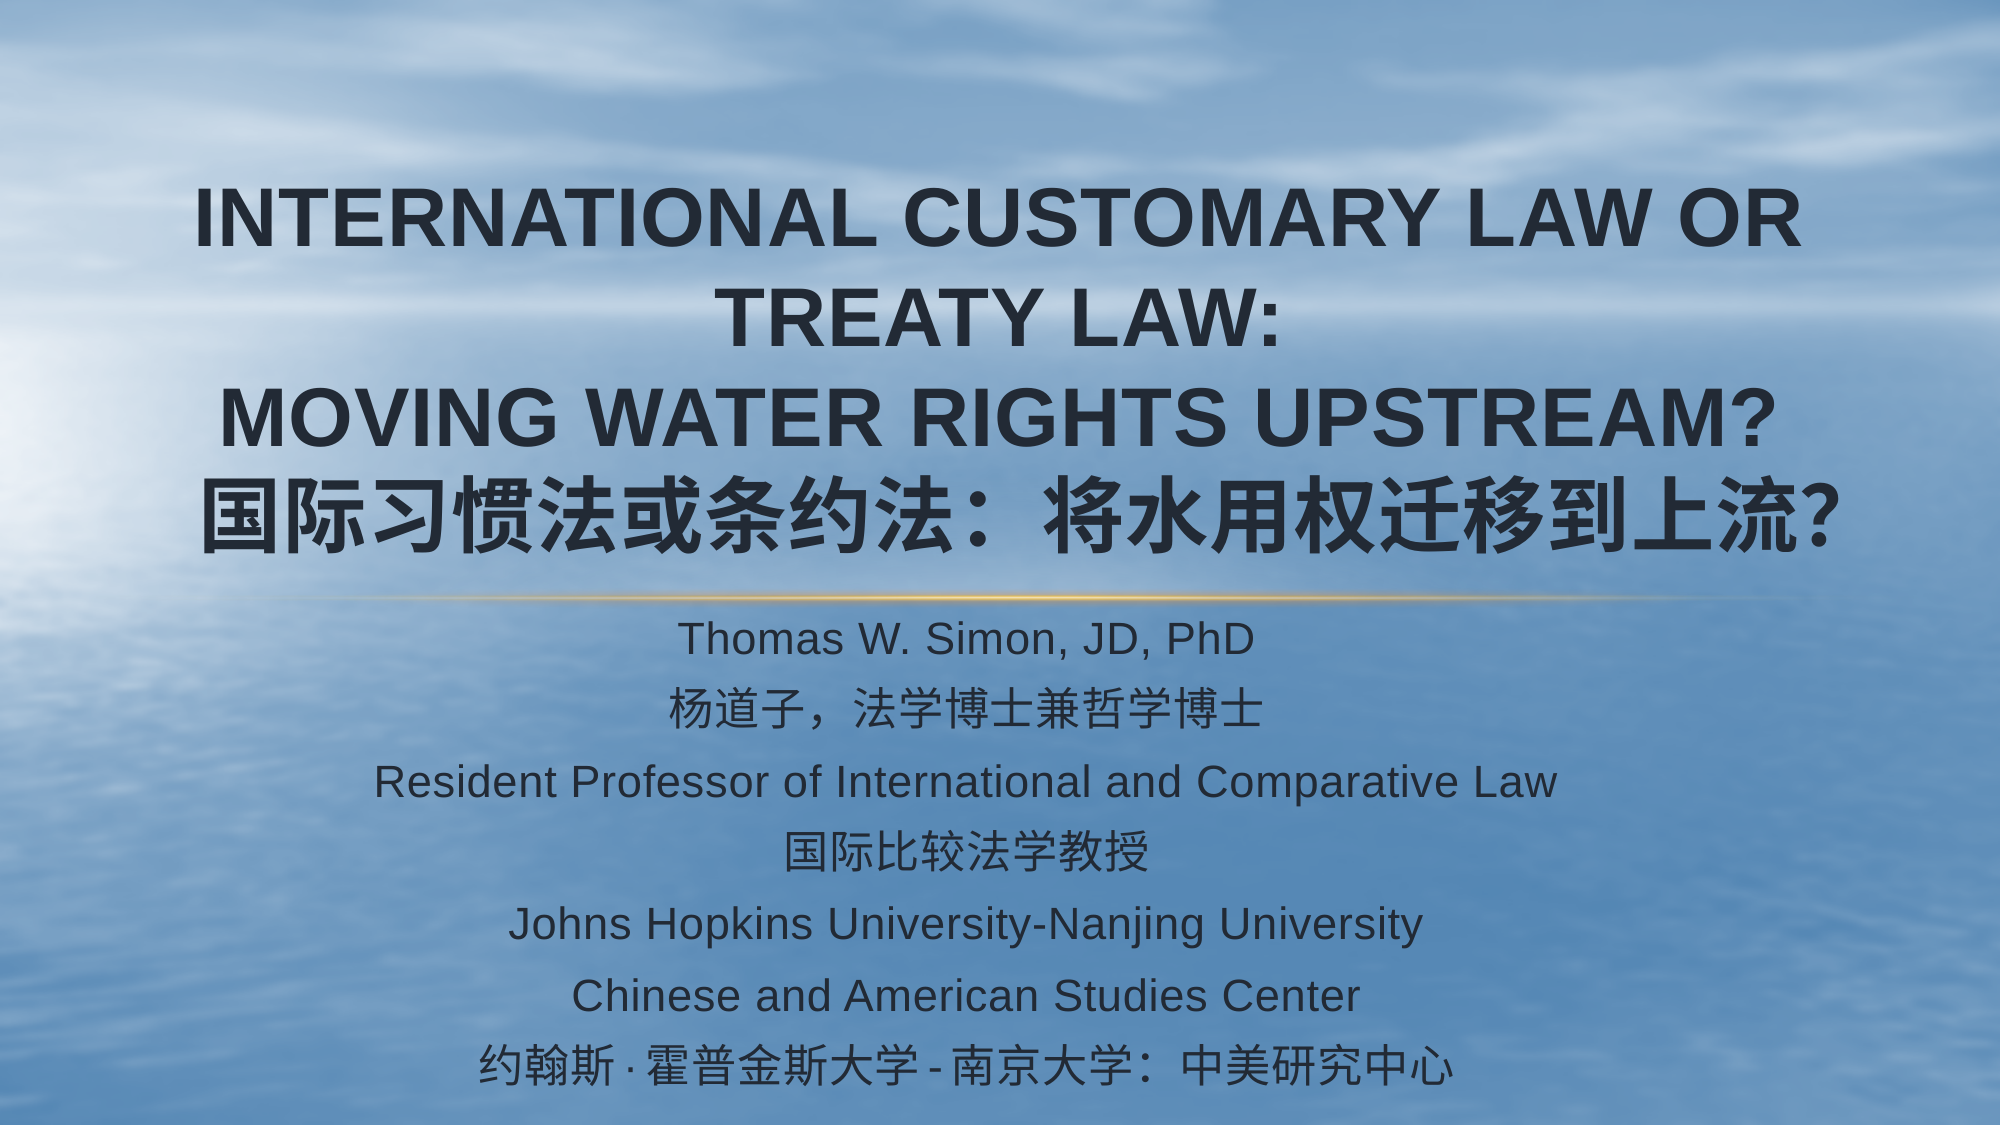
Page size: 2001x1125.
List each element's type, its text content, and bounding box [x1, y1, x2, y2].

picture [0, 0, 2000, 750]
title International Customary law or treaty law: moving water rights upstream? 国际习惯法或条约法：将水用权迁移到上流？ [150, 329, 1850, 571]
subtitle Thomas W. Simon, JD, PhD 杨道子，法学博士兼哲学博士 Resident Professor of International and Comparative Law 国际比较法学教授 Johns Hopkins University-Nanjing University Chinese and American Studies Center 约翰斯·霍普金斯大学-南京大学：中美研究中心 [266, 601, 1667, 1100]
